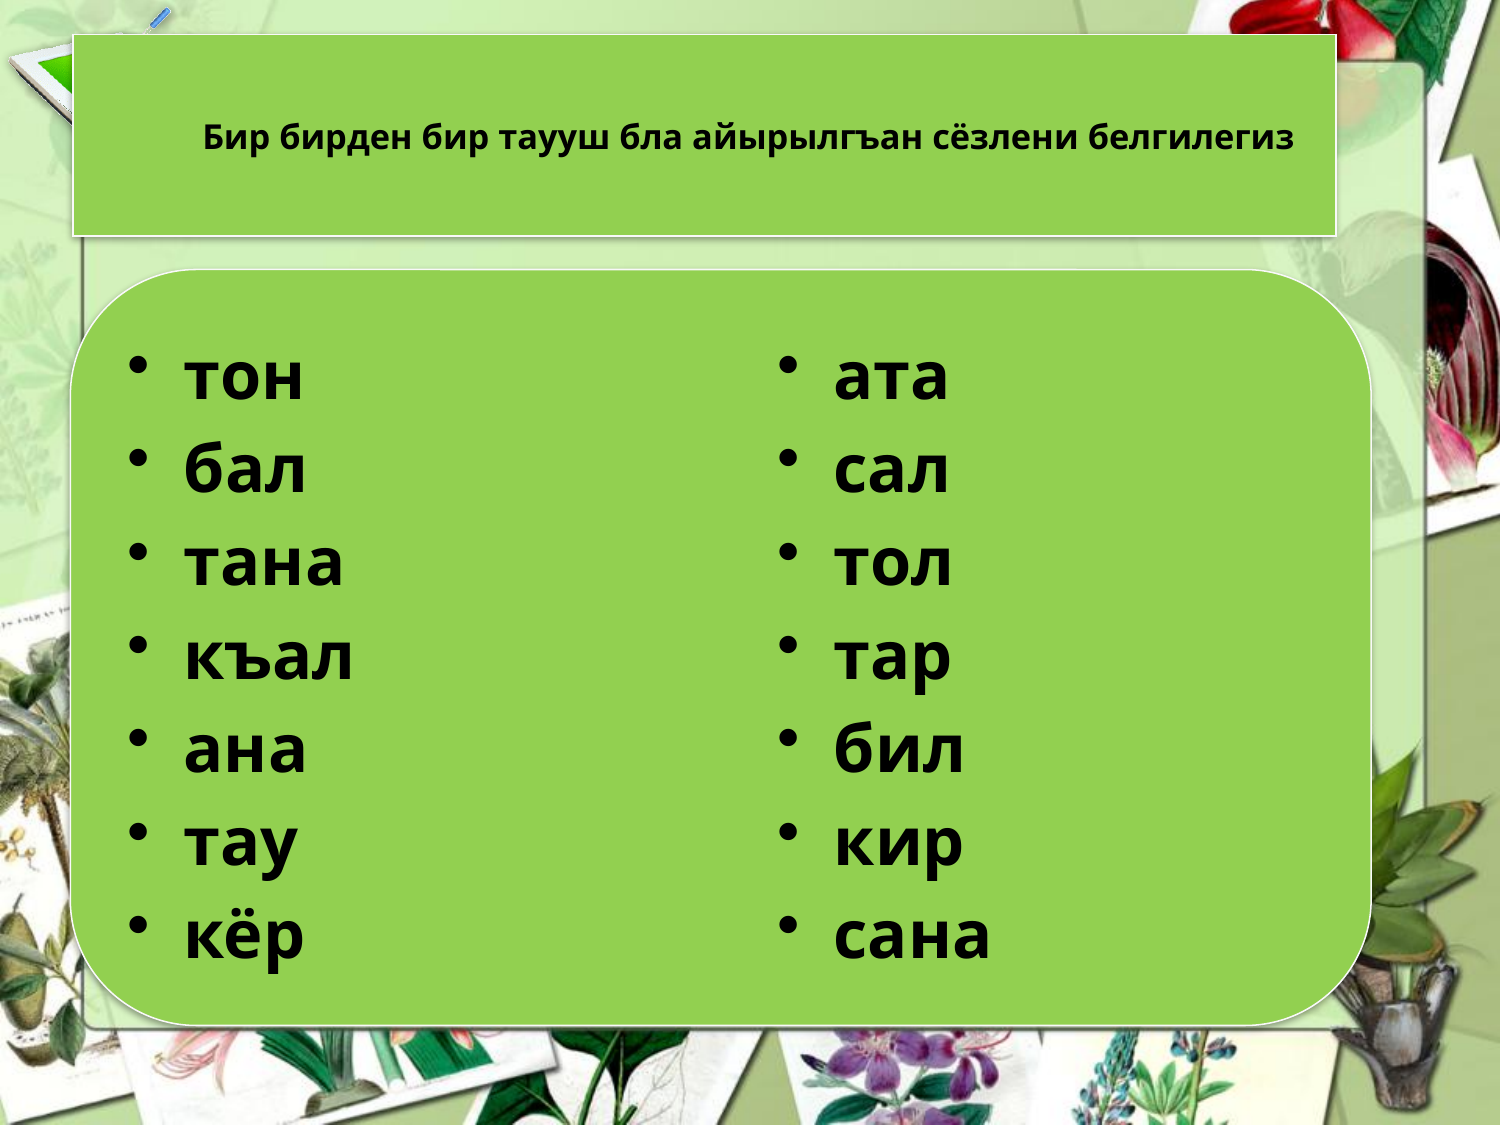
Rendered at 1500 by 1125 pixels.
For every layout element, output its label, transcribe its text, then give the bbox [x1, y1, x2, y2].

title Бир бирден бир таууш бла айырылгъан сёзлени белгилегиз [72, 34, 1337, 237]
text_box [69, 268, 1372, 1027]
picture [0, 0, 1500, 1125]
list тон бал тана къал ана тау кёр [112, 324, 563, 1001]
list ата сал тол тар бил кир сана [762, 324, 1126, 1001]
